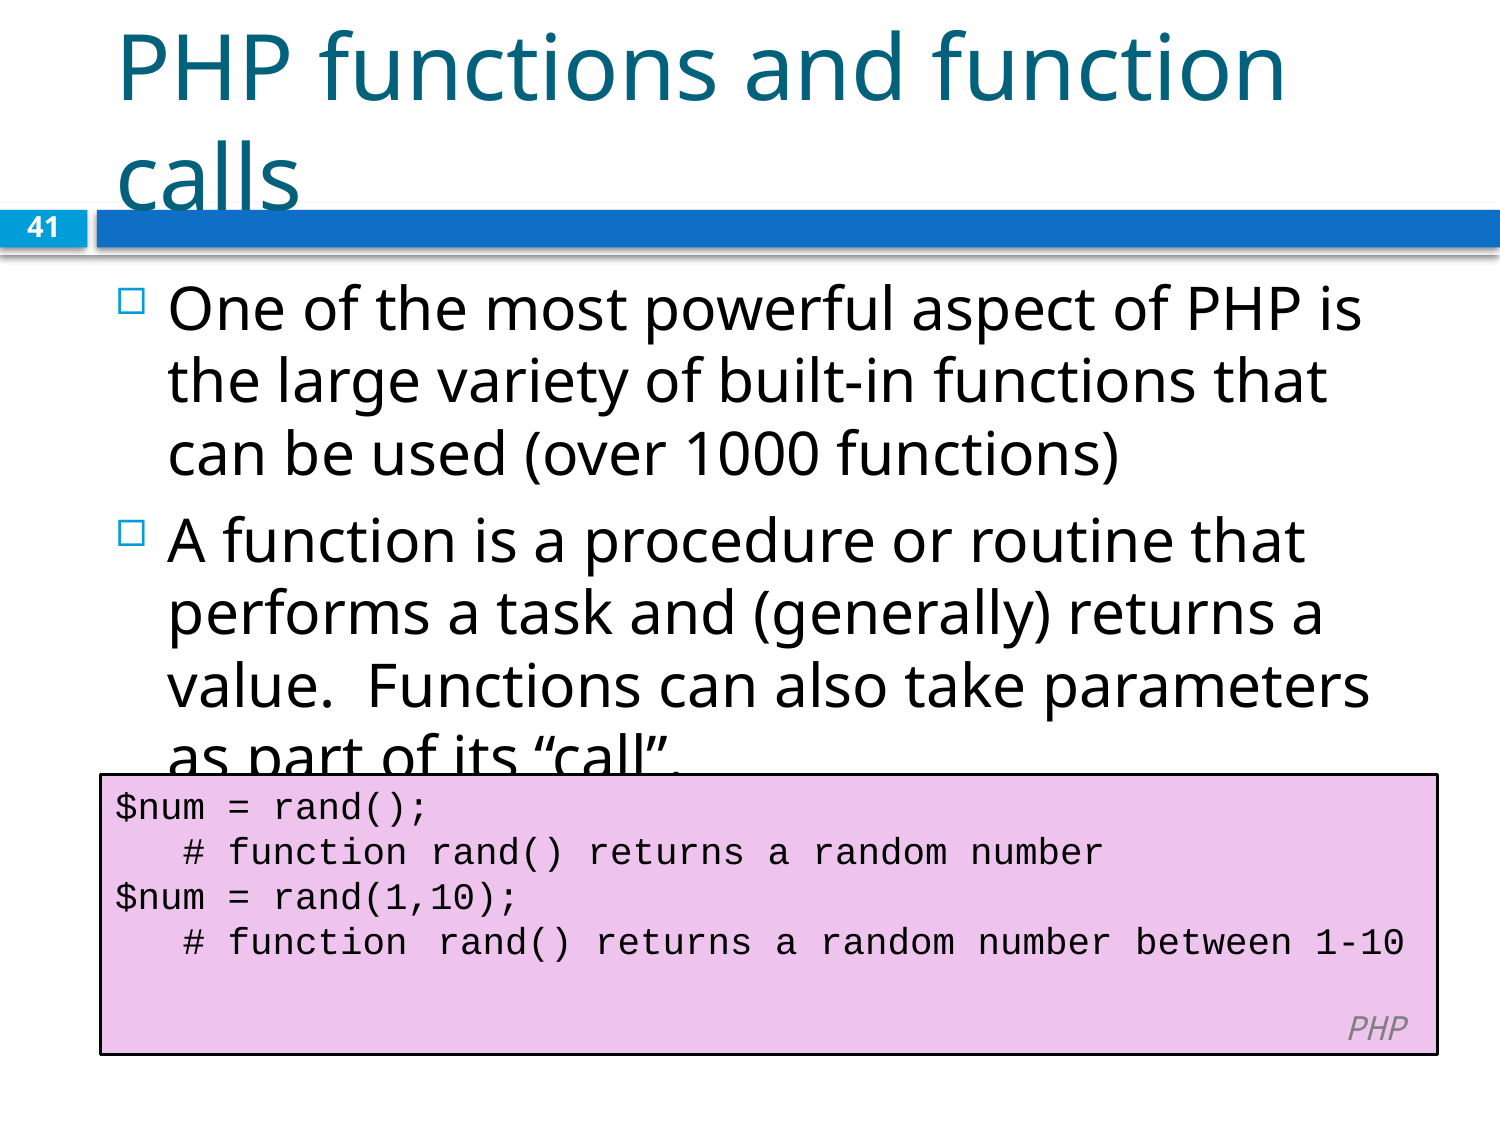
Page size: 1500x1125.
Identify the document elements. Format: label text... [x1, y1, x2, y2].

text_box $num = rand(); # function rand() returns a random number $num = rand(1,10); # function rand() returns a random number between 1-10 PHP [100, 774, 1438, 1055]
list One of the most powerful aspect of PHP is the large variety of built-in functions that can be used (over 1000 functions) A function is a procedure or routine that performs a task and (generally) returns a value. Functions can also take parameters as part of its “call”. [100, 262, 1439, 1001]
title PHP functions and function calls [100, 37, 1439, 201]
slide_number 41 [0, 208, 88, 249]
